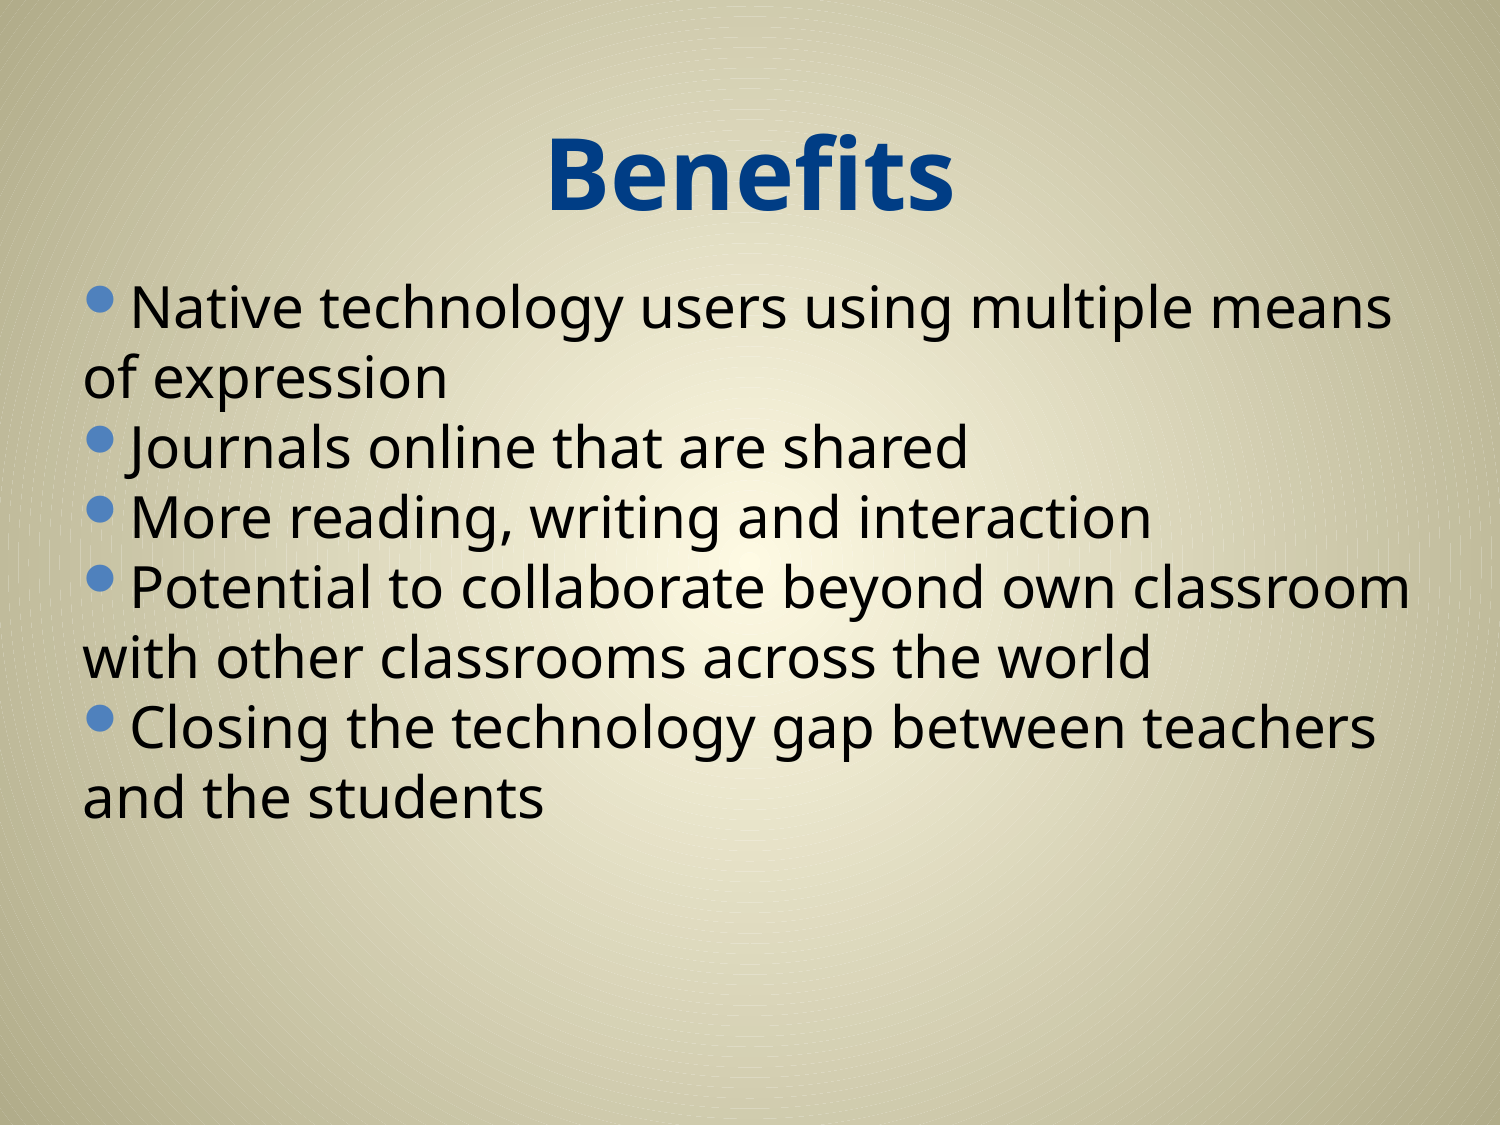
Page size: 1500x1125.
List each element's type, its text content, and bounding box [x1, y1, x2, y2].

list Native technology users using multiple means of expression Journals online that are shared More reading, writing and interaction Potential to collaborate beyond own classroom with other classrooms across the world Closing the technology gap between teachers and the students [75, 262, 1425, 1005]
title Benefits [75, 50, 1425, 238]
